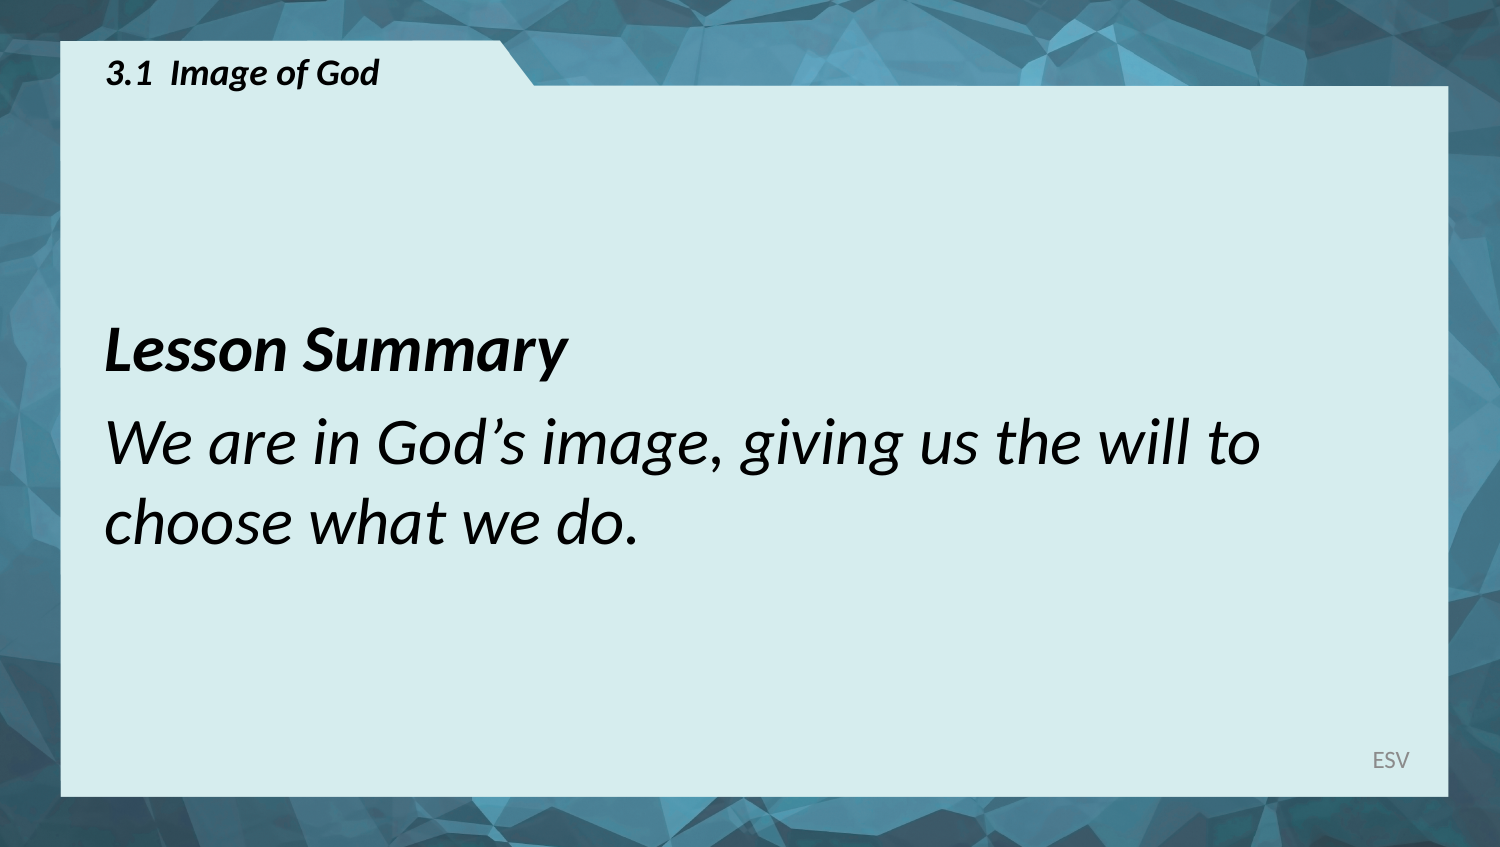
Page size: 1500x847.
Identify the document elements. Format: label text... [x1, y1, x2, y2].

footer ESV [950, 736, 1425, 782]
picture [0, 0, 1500, 847]
list Lesson Summary We are in God’s image, giving us the will to choose what we do. [89, 141, 1403, 722]
title 3.1 Image of God [89, 33, 1420, 108]
